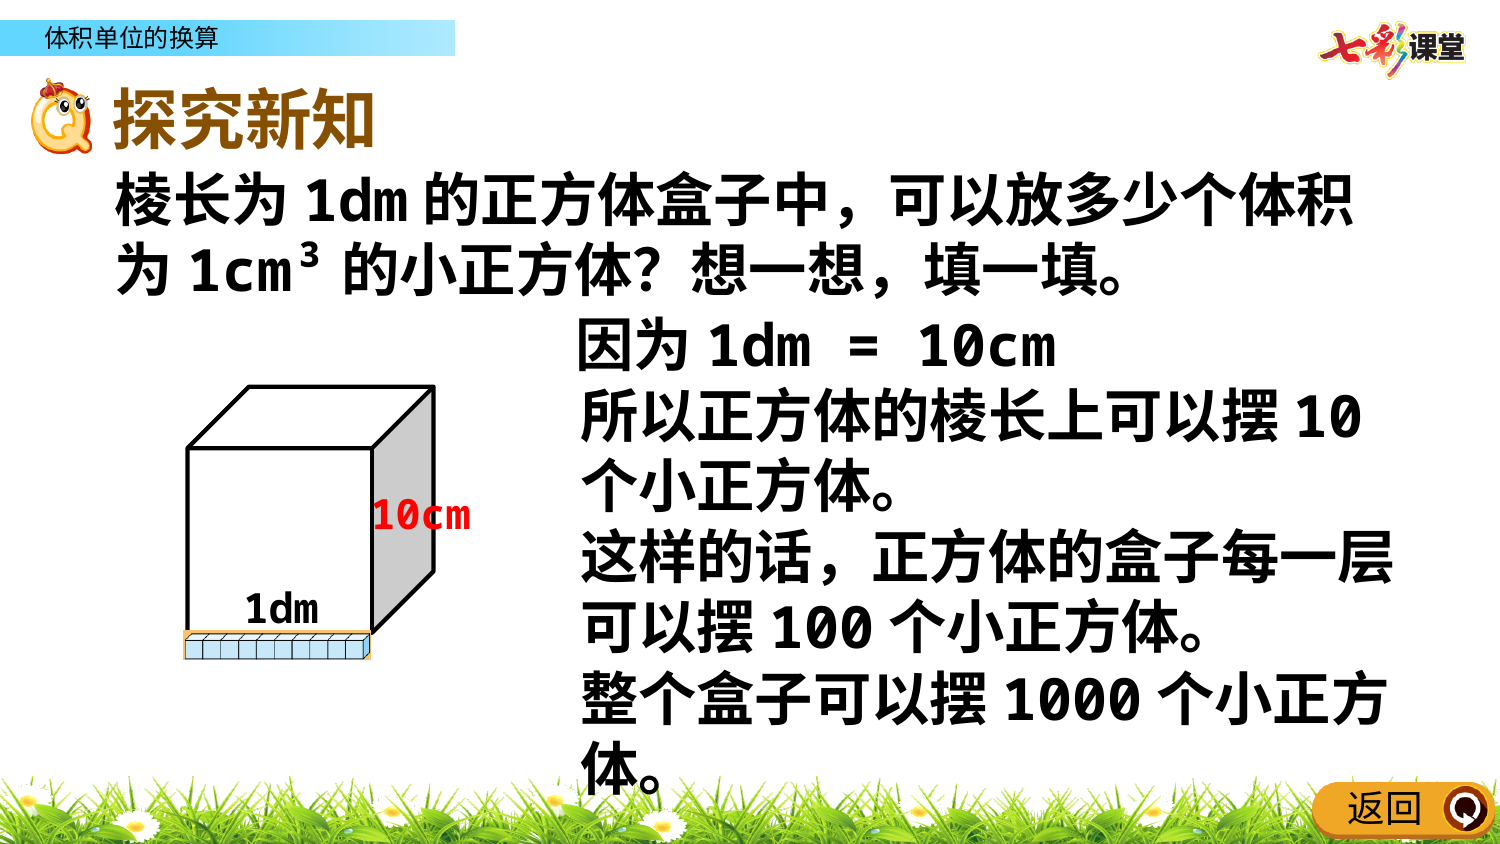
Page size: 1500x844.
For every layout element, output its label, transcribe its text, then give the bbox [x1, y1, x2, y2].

text_box 整个盒子可以摆1000个小正方体。 [565, 654, 1452, 810]
text_box 这样的话，正方体的盒子每一层可以摆100个小正方体。 [565, 513, 1436, 654]
picture [1316, 20, 1468, 80]
picture [1391, 810, 1416, 820]
picture [183, 630, 372, 661]
text_box 棱长为1dm的正方体盒子中，可以放多少个体积为1cm³的小正方体？想一想，填一填。 [100, 155, 1412, 311]
text_box 10cm [355, 480, 486, 546]
text_box 探究新知 [100, 72, 404, 164]
text_box 因为1dm = 10cm [561, 300, 1240, 386]
picture [0, 776, 1500, 844]
picture [31, 78, 92, 154]
text_box 1dm [228, 574, 334, 629]
text_box [185, 384, 436, 633]
text_box 所以正方体的棱长上可以摆10个小正方体。 [565, 371, 1417, 513]
